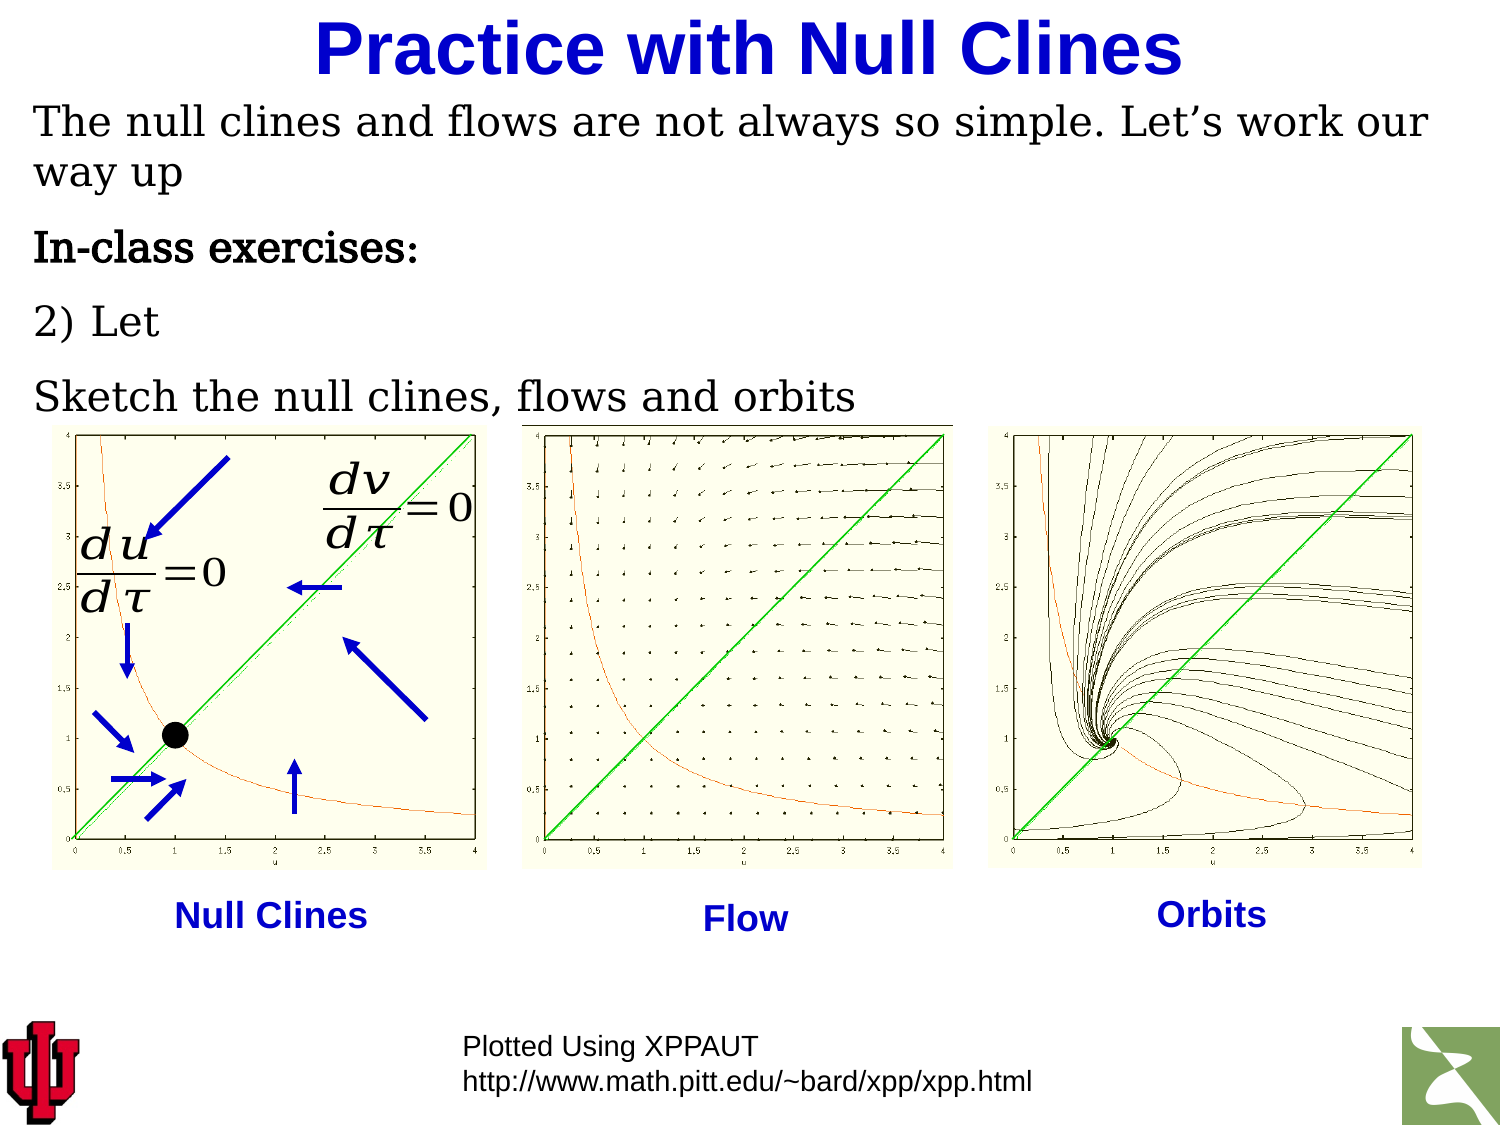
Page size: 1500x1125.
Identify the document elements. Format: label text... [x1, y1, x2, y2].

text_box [144, 456, 229, 541]
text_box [52, 425, 487, 870]
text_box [543, 433, 945, 840]
title Practice with Null Clines [0, 0, 1500, 90]
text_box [110, 587, 343, 815]
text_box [1011, 433, 1413, 840]
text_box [346, 636, 427, 721]
picture [0, 1020, 80, 1125]
picture [1402, 1027, 1500, 1125]
picture [521, 425, 953, 869]
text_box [93, 711, 105, 754]
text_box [158, 882, 1284, 948]
picture [988, 426, 1423, 868]
text_box Plotted Using XPPAUT http://www.math.pitt.edu/~bard/xpp/xpp.html [447, 1020, 1112, 1105]
